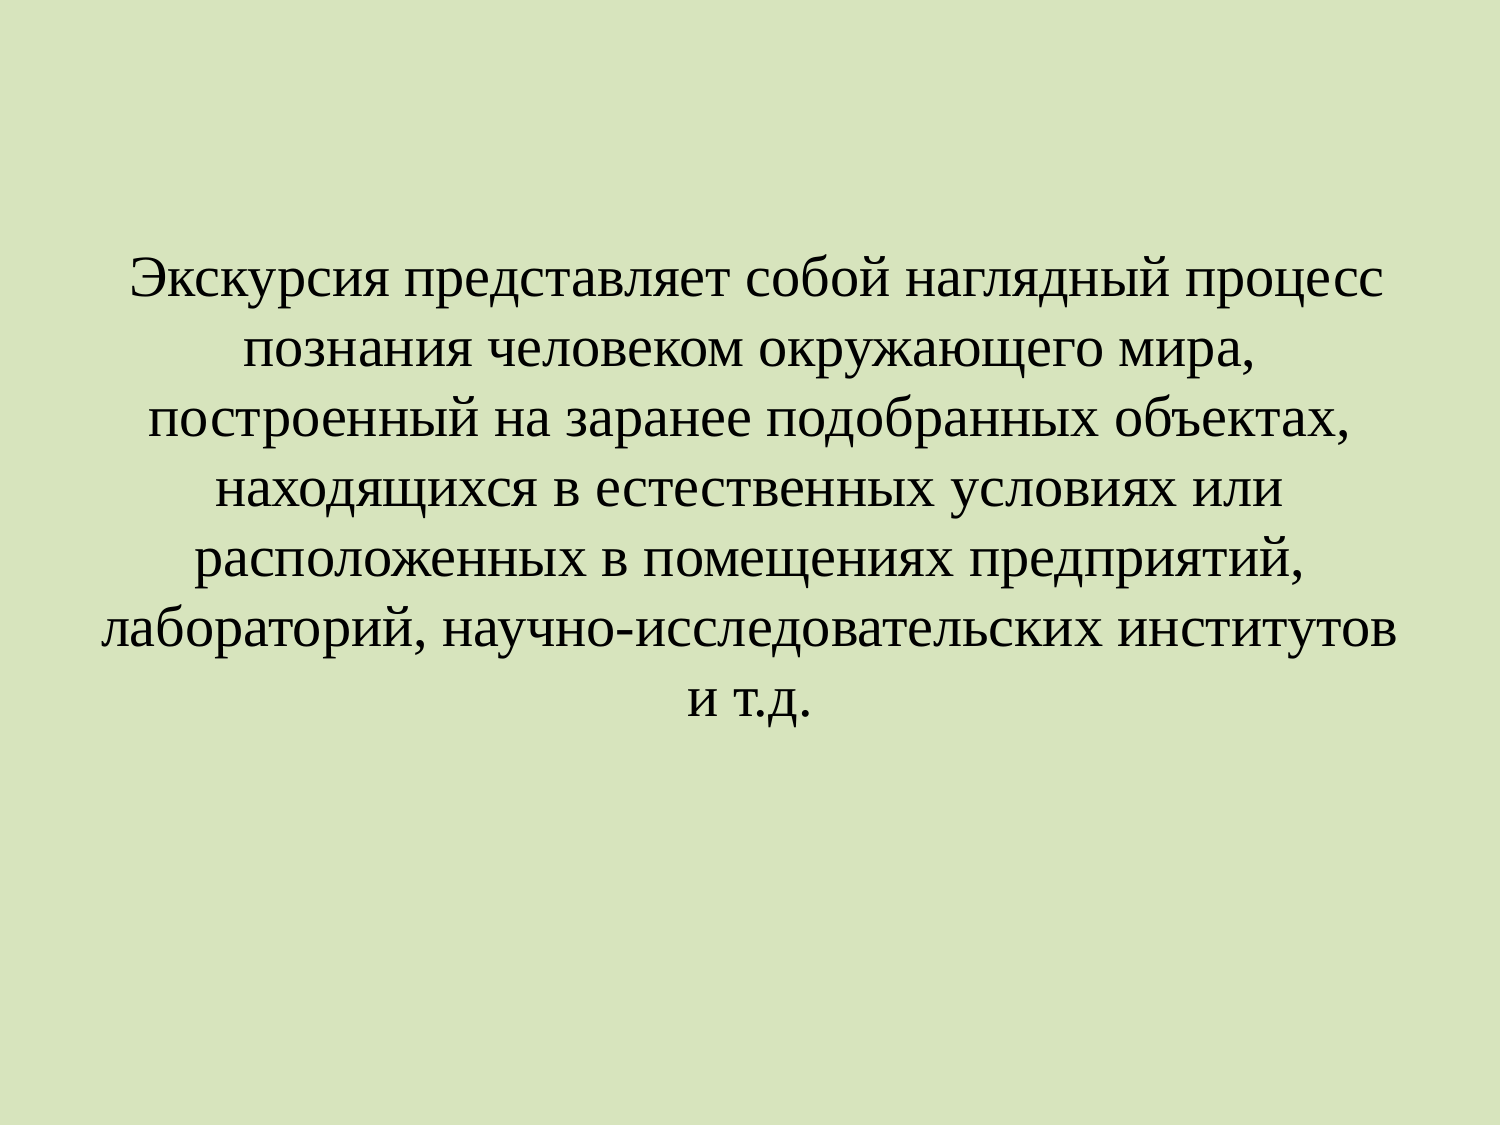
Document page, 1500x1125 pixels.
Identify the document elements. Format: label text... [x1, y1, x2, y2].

title Экскурсия представляет собой наглядный процесс познания человеком окружающего мира, построенный на заранее подобранных объектах, находящихся в естественных условиях или расположенных в помещениях предприятий, лабораторий, научно-исследовательских институтов и т.д. [75, 45, 1425, 1032]
